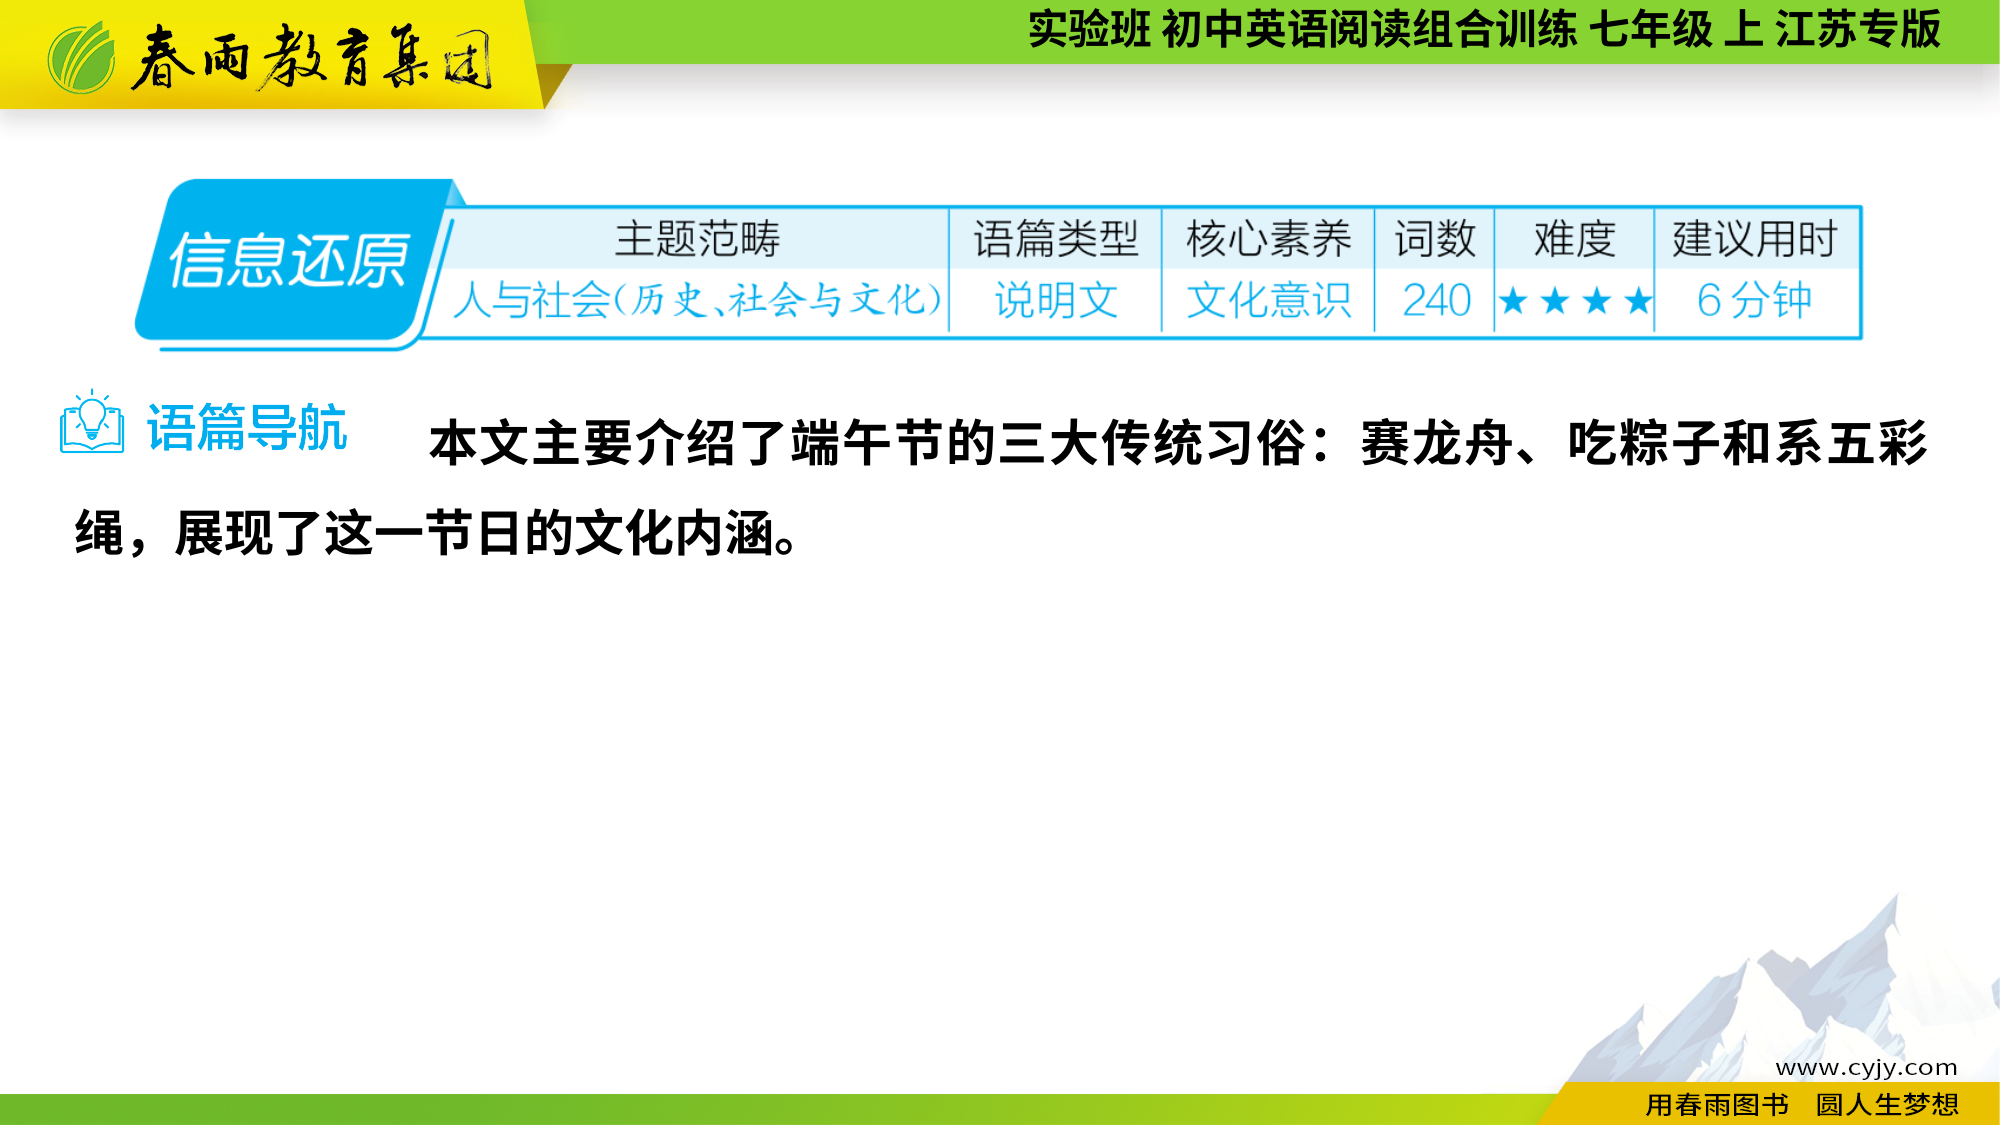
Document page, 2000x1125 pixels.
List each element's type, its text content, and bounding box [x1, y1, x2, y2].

list 本文主要介绍了端午节的三大传统习俗：赛龙舟、吃粽子和系五彩绳，展现了这一节日的文化内涵。 [59, 373, 1944, 560]
picture [0, 0, 2000, 1125]
